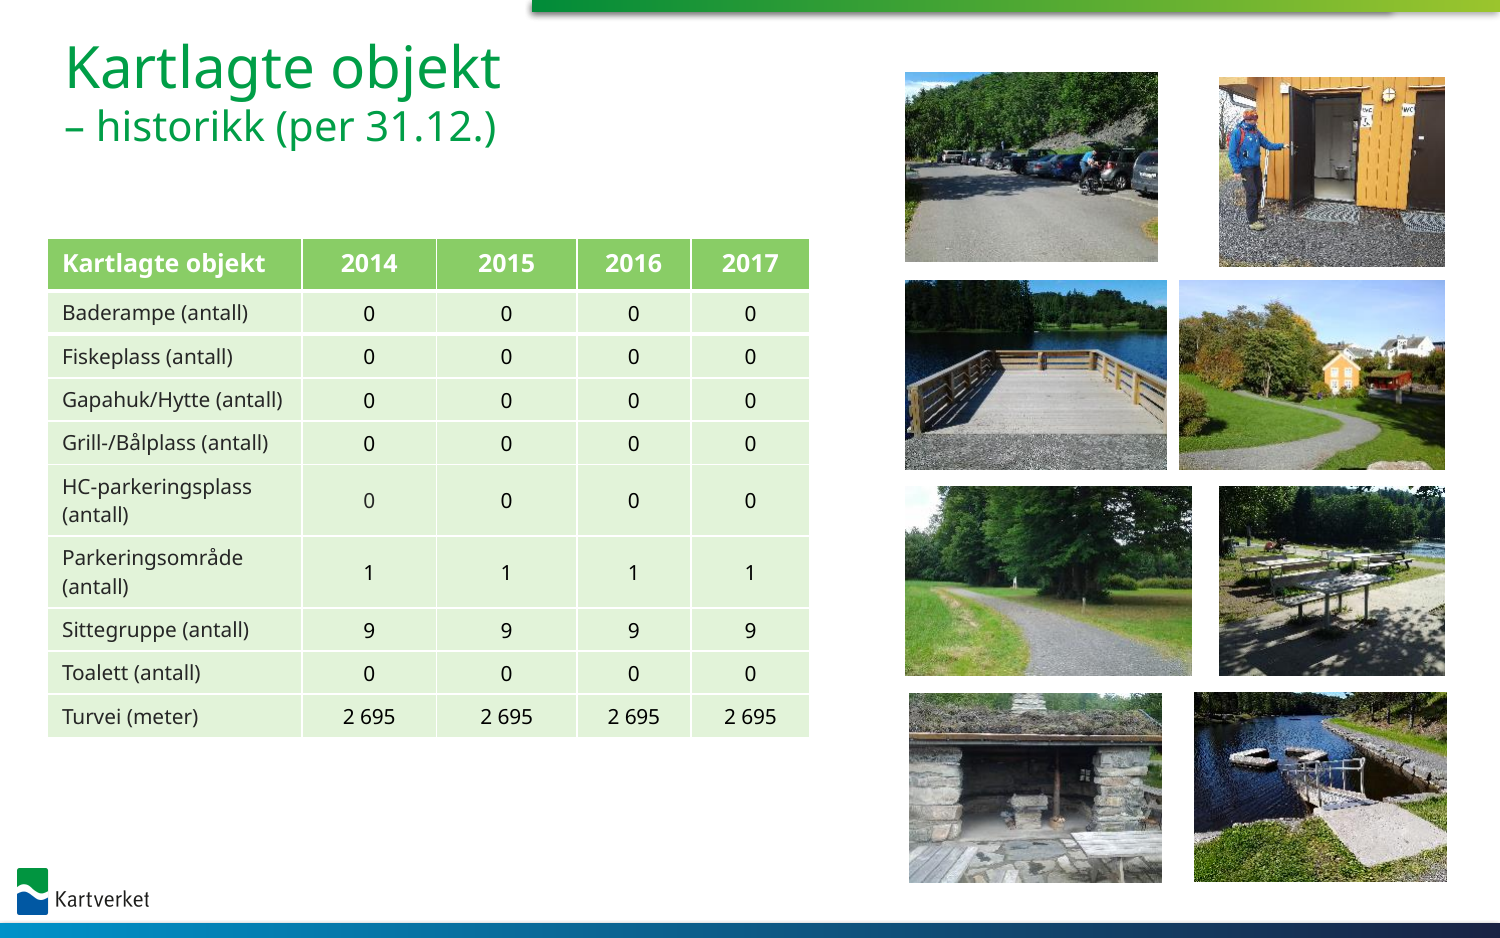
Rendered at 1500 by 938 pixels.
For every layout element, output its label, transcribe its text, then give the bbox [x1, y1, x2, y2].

table_cell 0 [437, 379, 576, 420]
table_cell 0 [692, 652, 809, 693]
picture [909, 693, 1163, 884]
table_cell Fiskeplass (antall) [48, 336, 301, 377]
table_cell 0 [578, 465, 690, 535]
table_cell Toalett (antall) [48, 652, 301, 693]
table_cell 0 [437, 293, 576, 332]
table_cell 0 [578, 293, 690, 332]
table_cell 2 695 [303, 695, 436, 737]
table_cell 0 [303, 652, 436, 693]
table_cell 0 [578, 379, 690, 420]
table_cell 0 [303, 293, 436, 332]
table_cell 0 [692, 465, 809, 535]
table_cell 2 695 [437, 695, 576, 737]
table_cell 0 [303, 422, 436, 464]
table_cell 9 [578, 609, 690, 650]
table_cell 1 [578, 537, 690, 607]
table_cell Sittegruppe (antall) [48, 609, 301, 650]
table_cell 9 [303, 609, 436, 650]
picture [1194, 692, 1448, 882]
picture [1179, 280, 1445, 470]
table_cell 1 [692, 537, 809, 607]
table_cell HC-parkeringsplass (antall) [48, 465, 301, 535]
table_cell 0 [437, 336, 576, 377]
text_box Kartlagte objekt – historikk (per 31.12.) [49, 14, 1431, 158]
table_cell 2 695 [578, 695, 690, 737]
table_cell 9 [692, 609, 809, 650]
table_cell 0 [578, 652, 690, 693]
table_cell 0 [692, 379, 809, 420]
table_cell 1 [437, 537, 576, 607]
table_cell 0 [303, 379, 436, 420]
table_cell 1 [303, 537, 436, 607]
table_cell Baderampe (antall) [48, 293, 301, 332]
table_cell 0 [692, 422, 809, 464]
picture [905, 280, 1167, 470]
table_cell 0 [303, 465, 436, 535]
table_cell 0 [437, 652, 576, 693]
picture [905, 486, 1193, 676]
table_cell 0 [437, 422, 576, 464]
table_header 2015 [437, 239, 576, 289]
picture [1219, 77, 1445, 267]
table_cell 2 695 [692, 695, 809, 737]
picture [1219, 486, 1445, 676]
table_header 2014 [303, 239, 436, 289]
table_header 2016 [578, 239, 690, 289]
picture [905, 72, 1158, 262]
table_cell 9 [437, 609, 576, 650]
table_cell Gapahuk/Hytte (antall) [48, 379, 301, 420]
table_header Kartlagte objekt [48, 239, 301, 289]
table_cell Grill-/Bålplass (antall) [48, 422, 301, 464]
table_header 2017 [692, 239, 809, 289]
table_cell 0 [437, 465, 576, 535]
table_cell Parkeringsområde (antall) [48, 537, 301, 607]
table_cell Turvei (meter) [48, 695, 301, 737]
table_cell 0 [578, 336, 690, 377]
table_cell 0 [692, 293, 809, 332]
table_cell 0 [303, 336, 436, 377]
table_cell 0 [692, 336, 809, 377]
table_cell 0 [578, 422, 690, 464]
